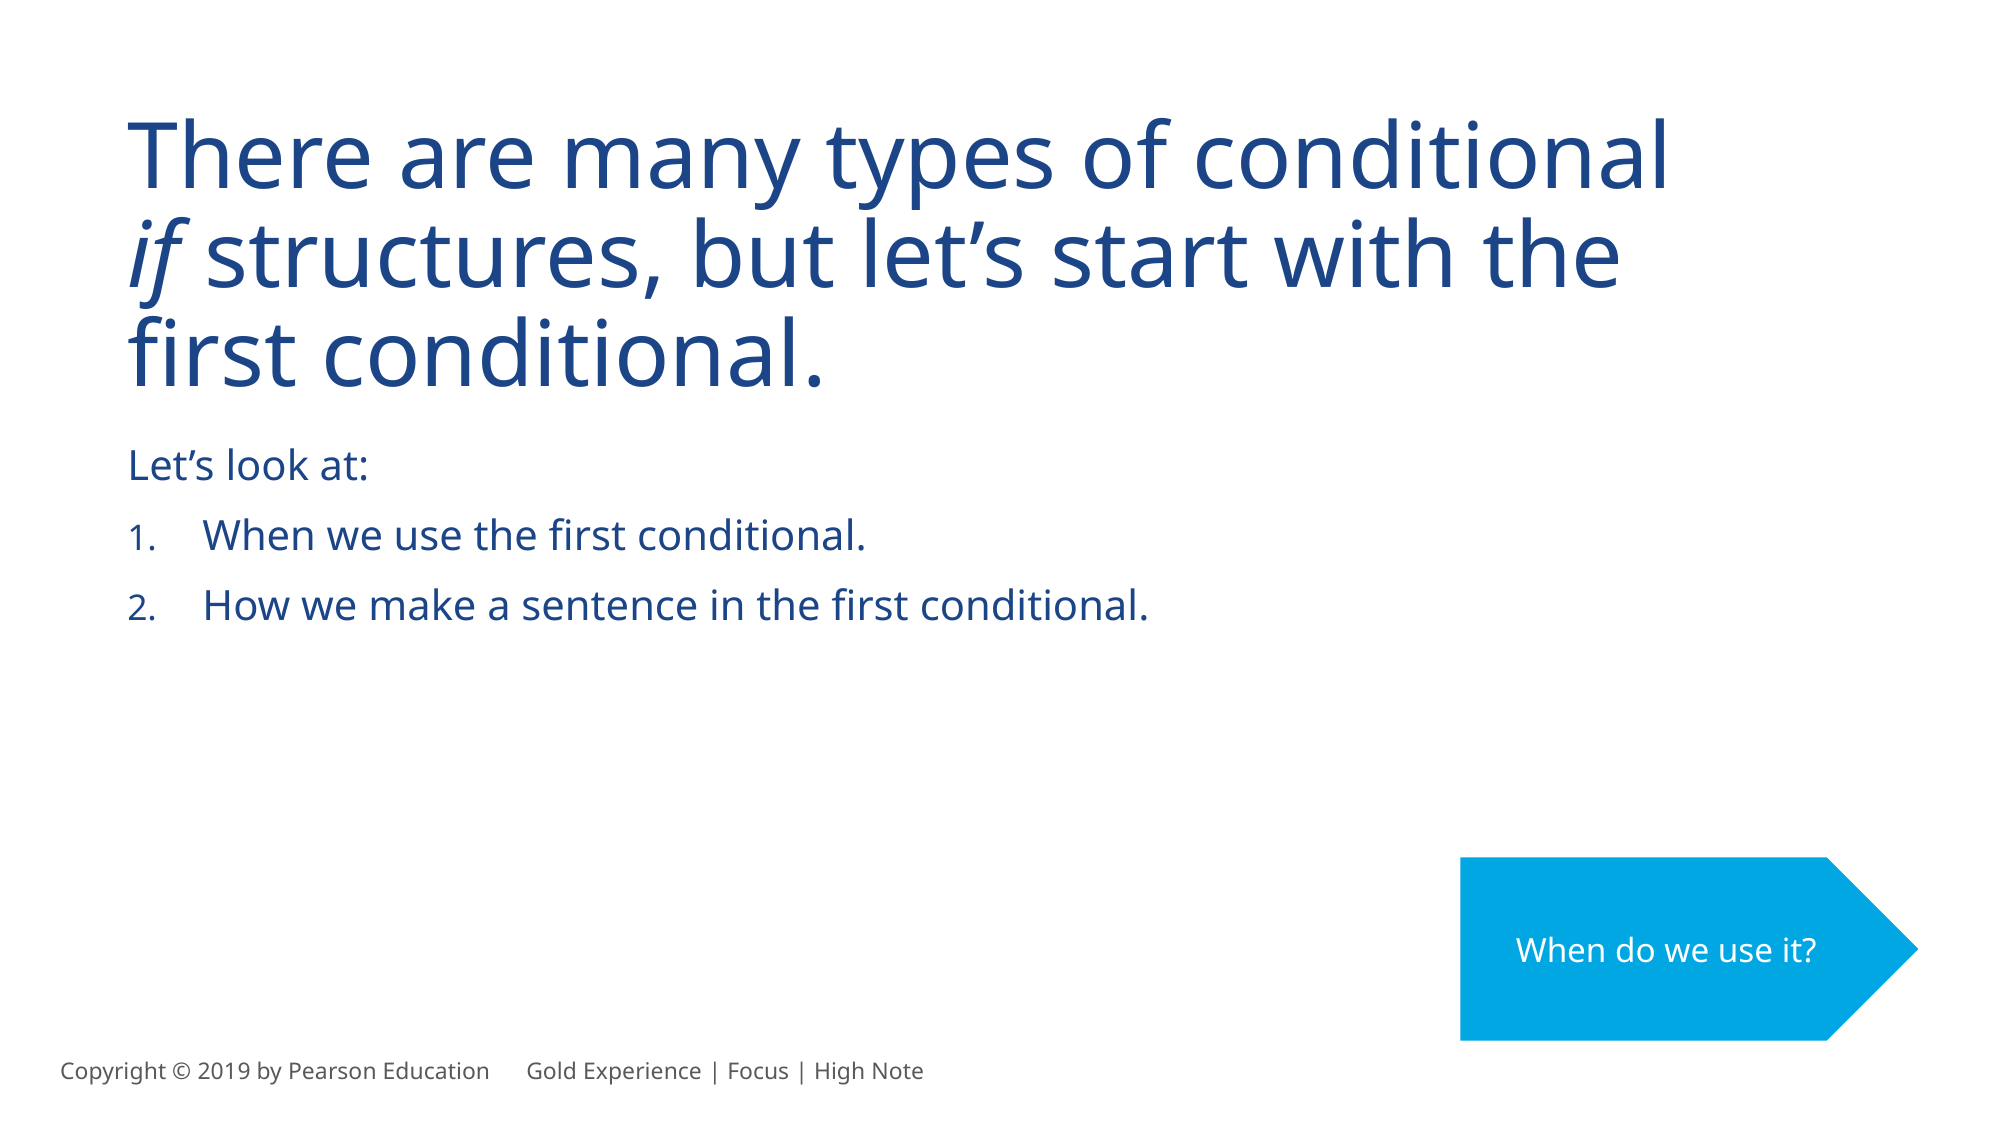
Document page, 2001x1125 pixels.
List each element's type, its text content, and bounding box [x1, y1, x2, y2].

footer Copyright © 2019 by Pearson Education Gold Experience | Focus | High Note [45, 1040, 1084, 1101]
text_box When do we use it? [1458, 855, 1921, 1043]
list Let’s look at: When we use the first conditional. How we make a sentence in the first conditional. [112, 437, 1763, 810]
title There are many types of conditional if structures, but let’s start with the first conditional. [112, 125, 1763, 390]
